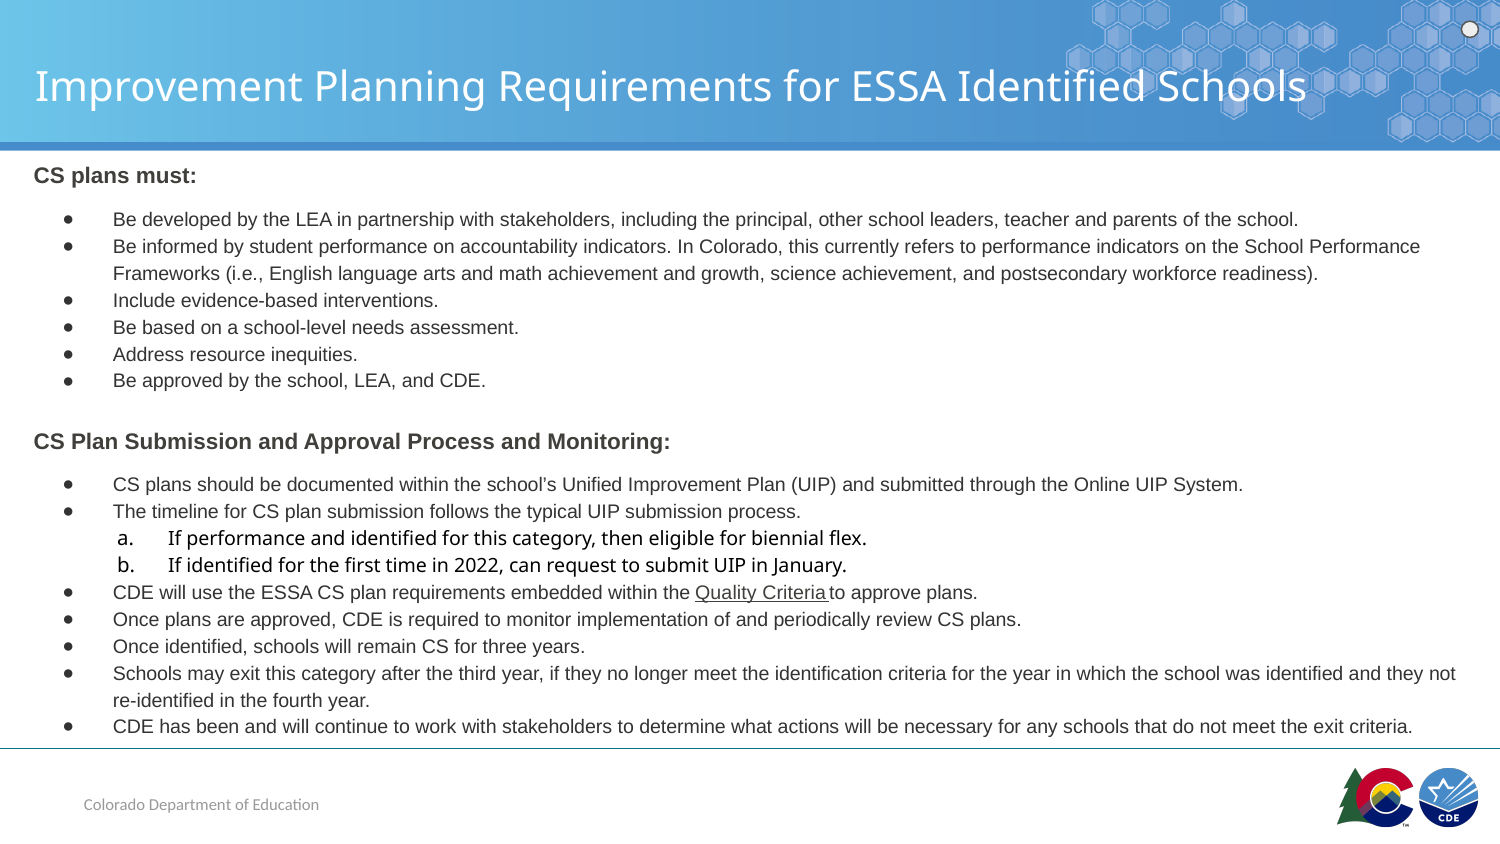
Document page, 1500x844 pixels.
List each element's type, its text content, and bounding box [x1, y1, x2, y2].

picture [0, 0, 1500, 151]
title Improvement Planning Requirements for ESSA Identified Schools [34, 37, 1433, 132]
list CS plans must: Be developed by the LEA in partnership with stakeholders, including the principal, other school leaders, teacher and parents of the school. Be informed by student performance on accountability indicators. In Colorado, this currently refers to performance indicators on the School Performance Frameworks (i.e., English language arts and math achievement and growth, science achievement, and postsecondary workforce readiness). Include evidence-based interventions. Be based on a school-level needs assessment. Address resource inequities. Be approved by the school, LEA, and CDE. CS Plan Submission and Approval Process and Monitoring: CS plans should be documented within the school’s Unified Improvement Plan (UIP) and submitted through the Online UIP System. The timeline for CS plan submission follows the typical UIP submission process. If performance and identified for this category, then eligible for biennial flex. If identified for the first time in 2022, can request to submit UIP in January. CDE will use the ESSA CS plan requirements embedded within the Quality Criteria to approve plans. Once plans are approved, CDE is required to monitor implementation of and periodically review CS plans. Once identified, schools will remain CS for three years. Schools may exit this category after the third year, if they no longer meet the identification criteria for the year in which the school was identified and they not re-identified in the fourth year. CDE has been and will continue to work with stakeholders to determine what actions will be necessary for any schools that do not meet the exit criteria. [9, 154, 1492, 740]
picture [1336, 767, 1479, 828]
text_box [1461, 21, 1479, 38]
